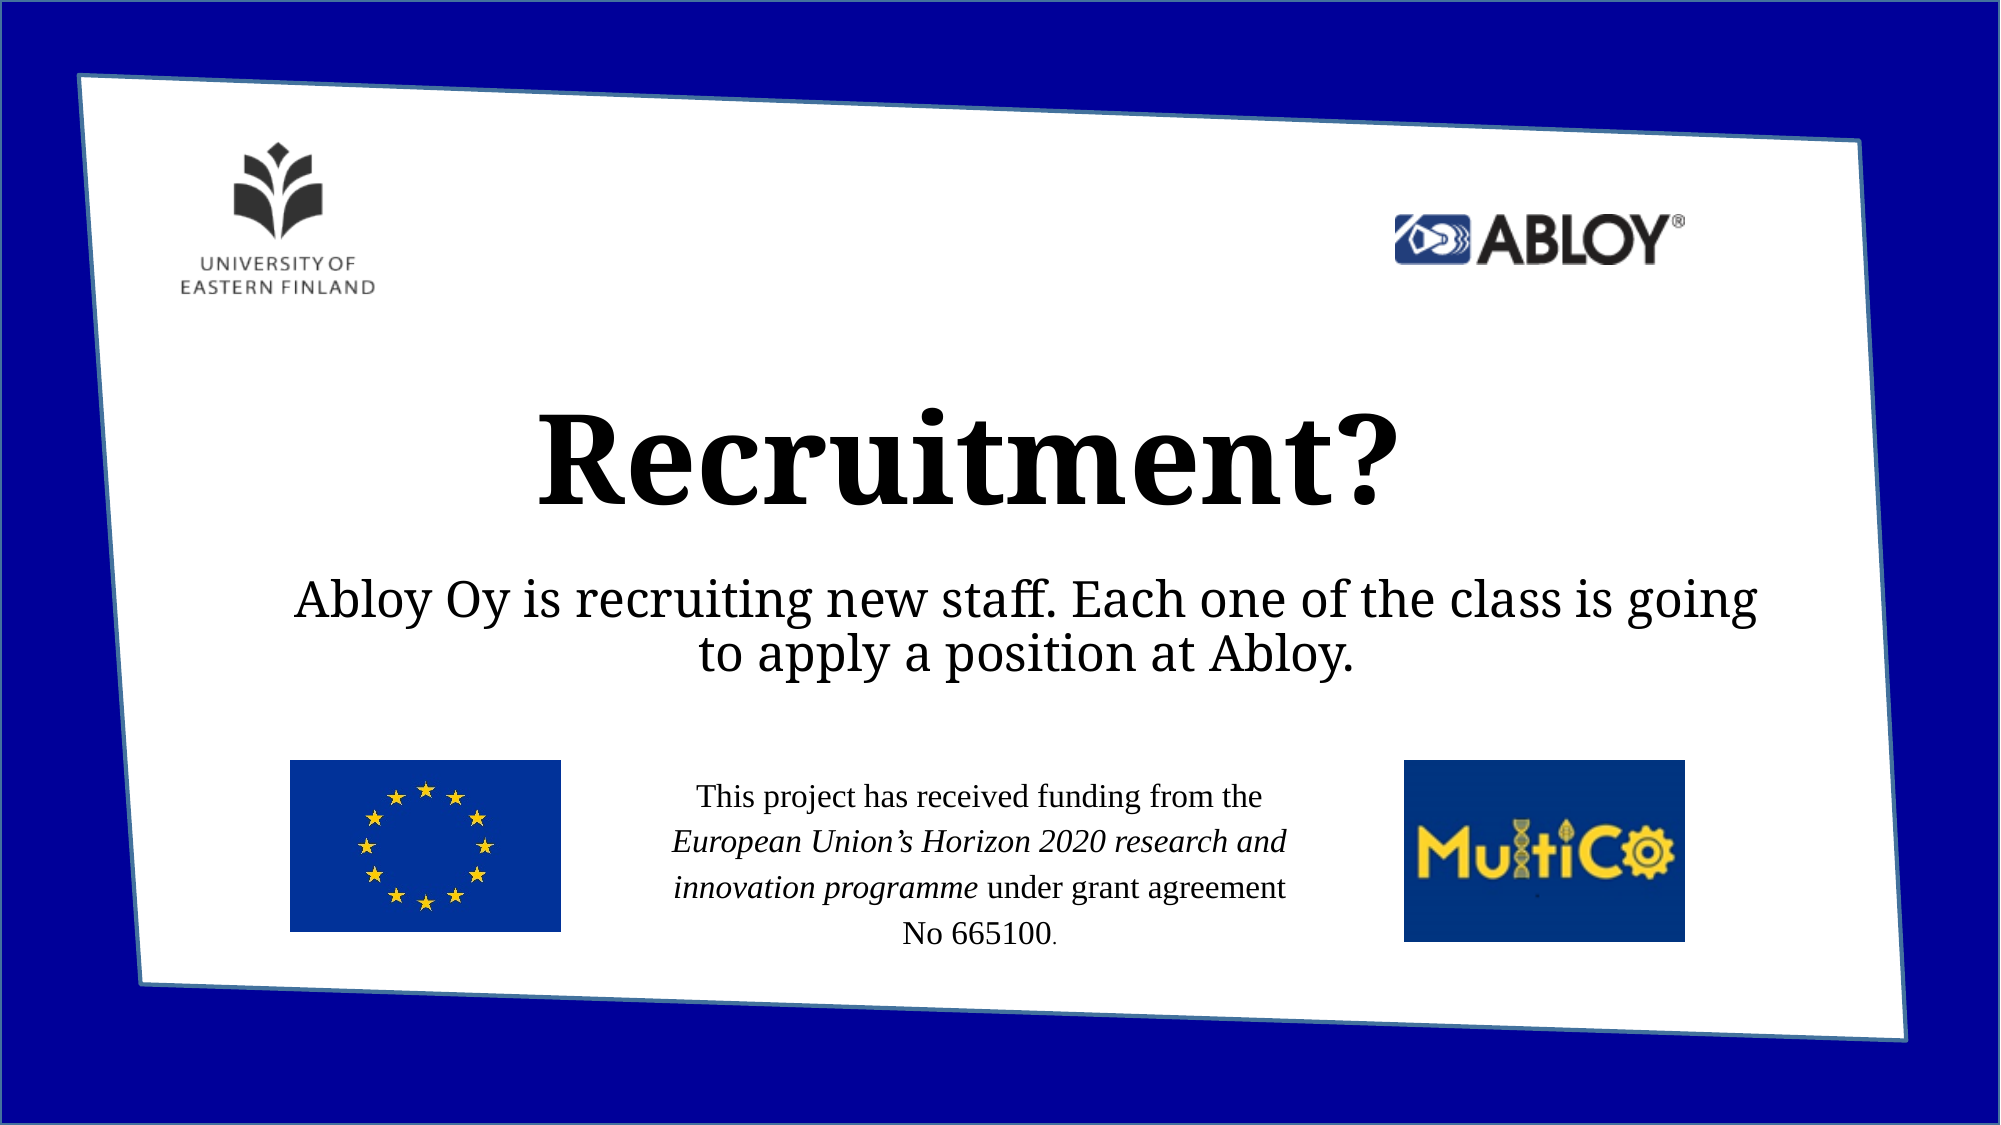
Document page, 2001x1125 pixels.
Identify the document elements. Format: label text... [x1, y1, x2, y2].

picture [99, 102, 455, 333]
title Recruitment? [219, 146, 1721, 540]
text_box [0, 0, 2000, 1125]
list Abloy Oy is recruiting new staff. Each one of the class is going to apply a position at Abloy. [276, 566, 1778, 839]
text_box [290, 759, 1685, 942]
picture [1395, 214, 1685, 266]
